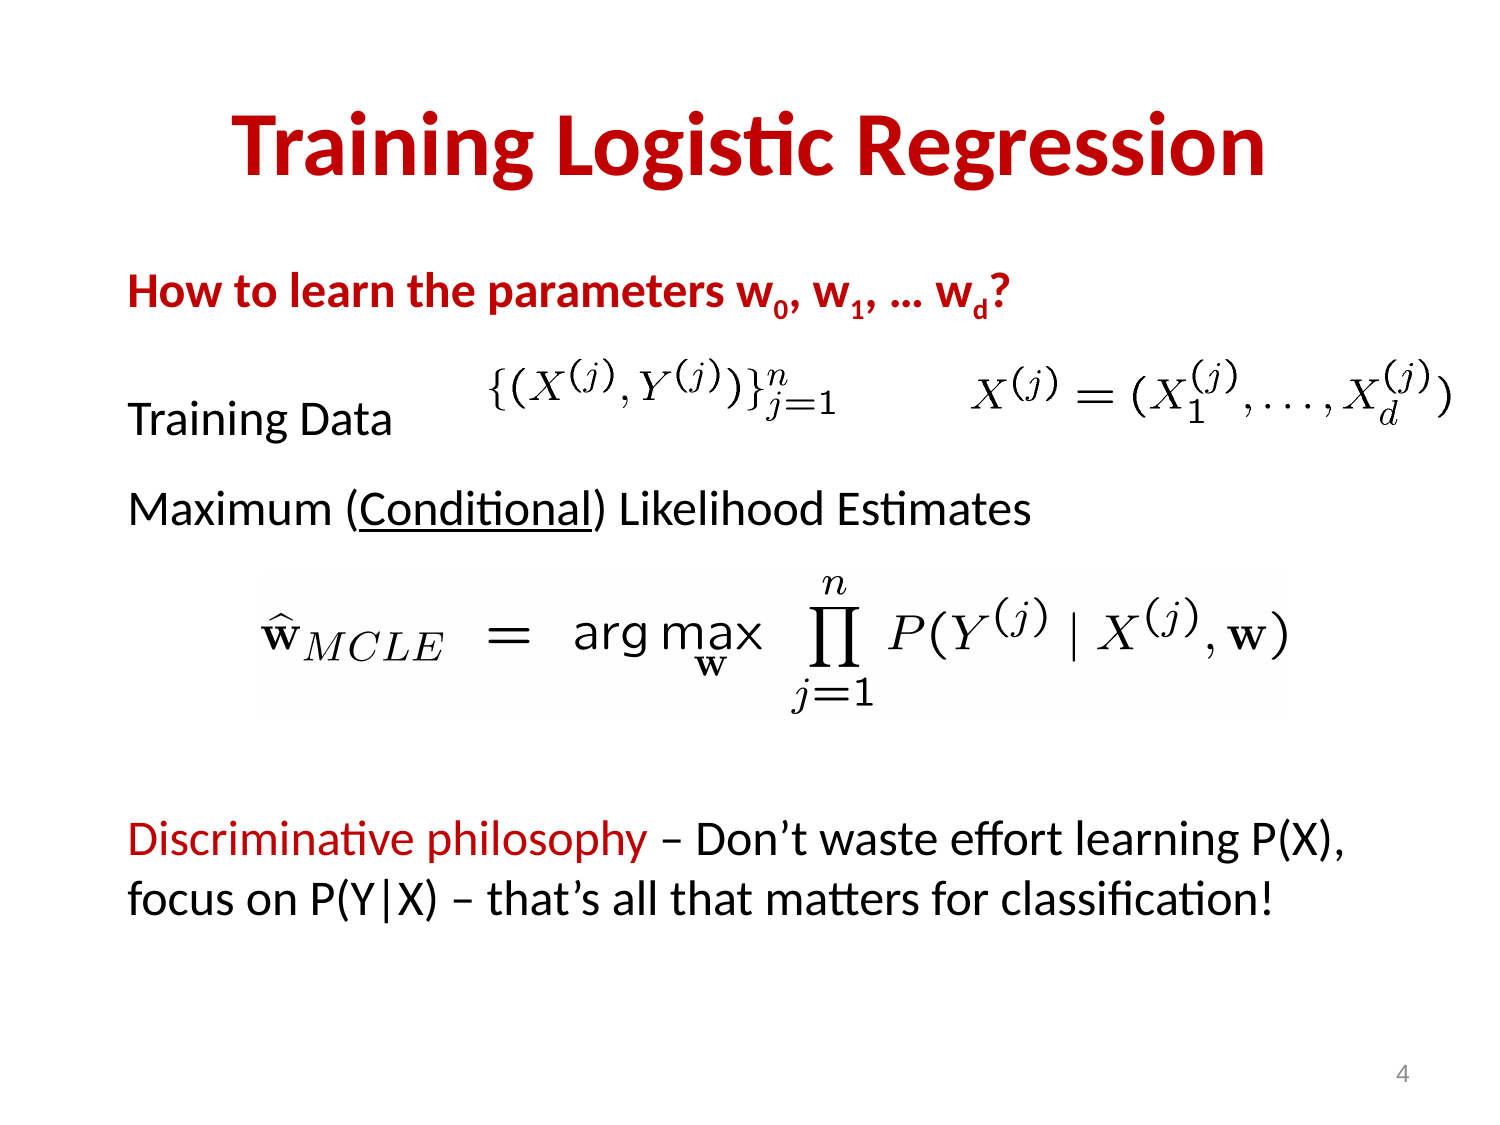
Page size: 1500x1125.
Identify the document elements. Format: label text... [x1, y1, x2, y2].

picture [969, 358, 1452, 426]
picture [259, 574, 1287, 716]
slide_number 4 [1074, 1042, 1425, 1103]
picture [487, 358, 847, 422]
text_box How to learn the parameters w0, w1, … wd? Training Data Maximum (Conditional) Likelihood Estimates Discriminative philosophy – Don’t waste effort learning P(X), focus on P(Y|X) – that’s all that matters for classification! [112, 249, 1463, 1023]
title Training Logistic Regression [75, 45, 1425, 233]
